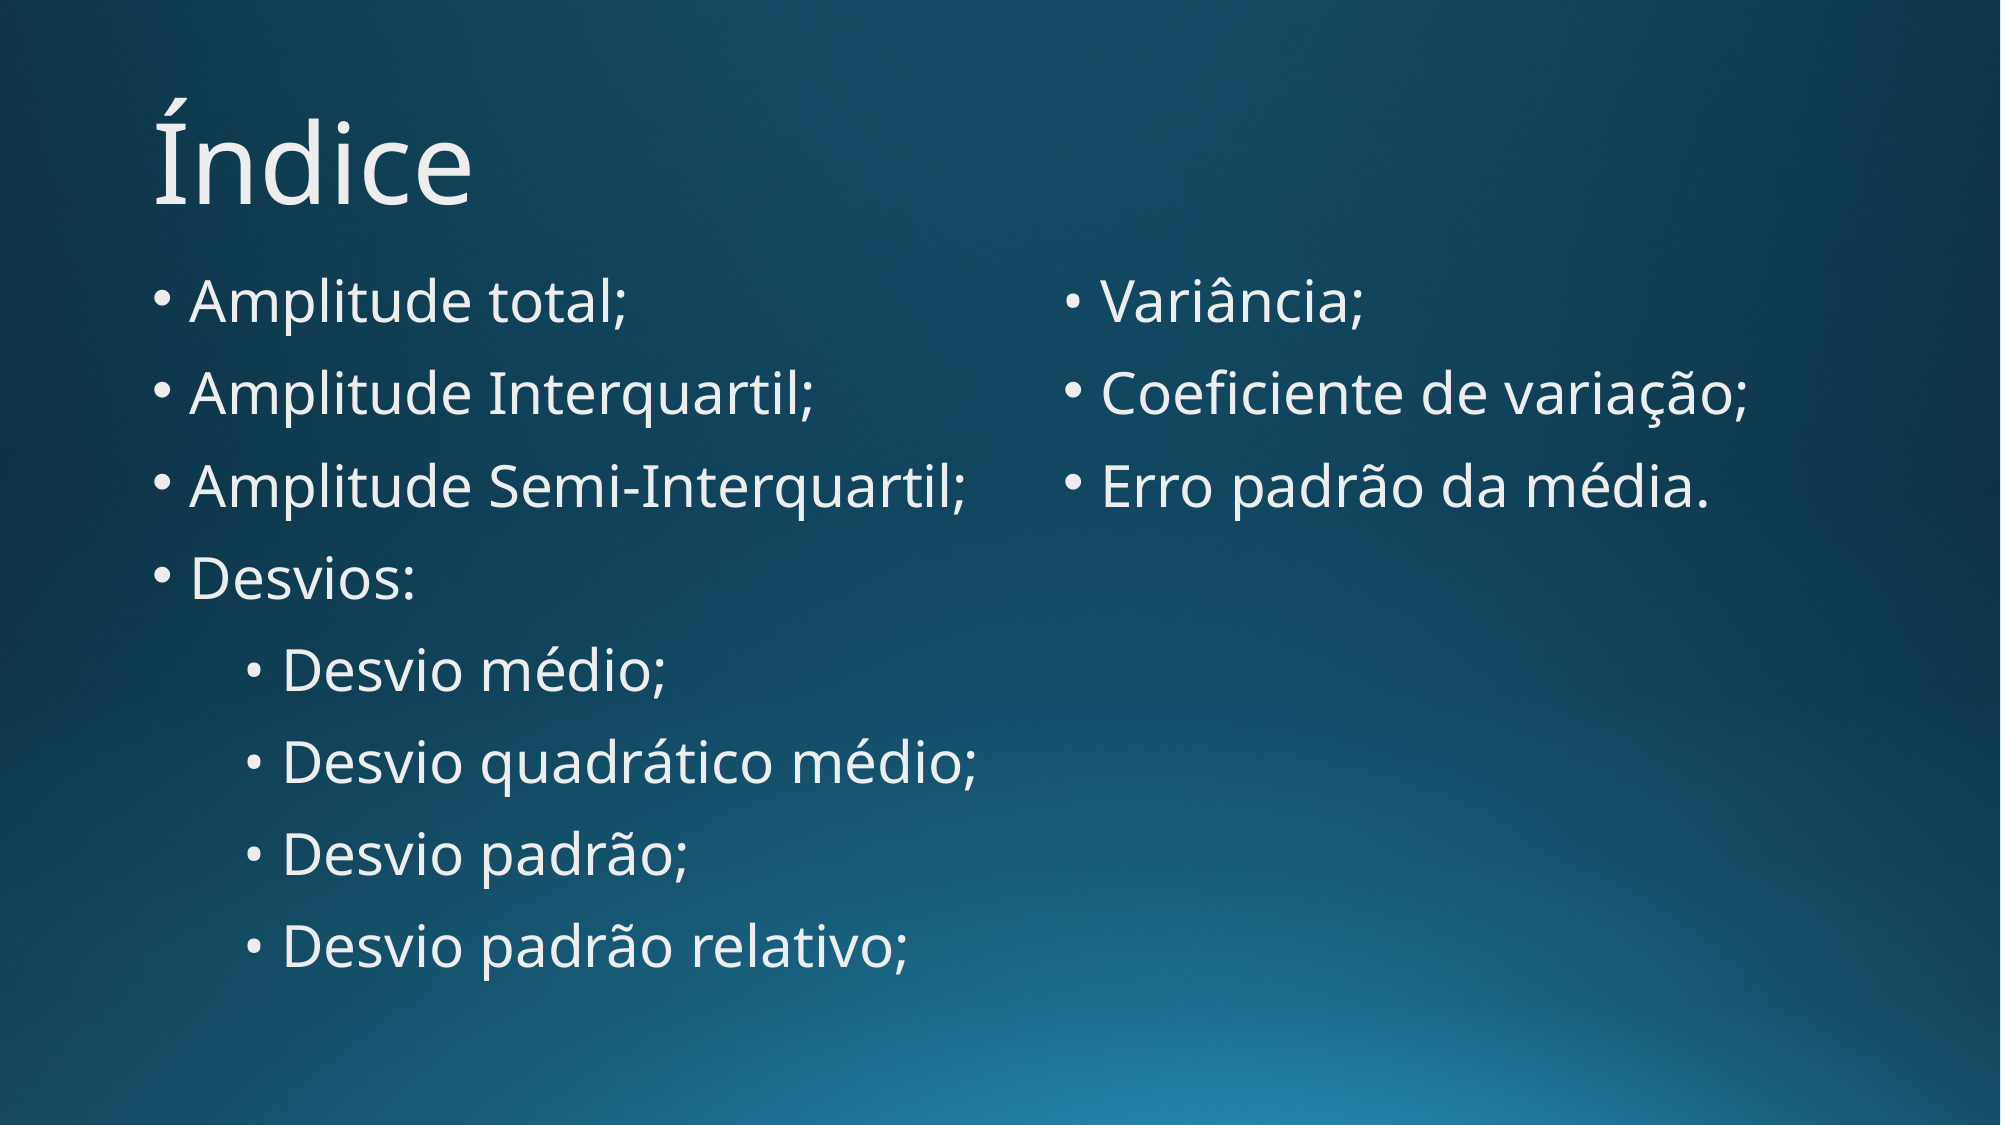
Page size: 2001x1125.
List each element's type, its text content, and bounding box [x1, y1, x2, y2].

table_header • Variância; Coeficiente de variação; Erro padrão da média. [1048, 258, 1816, 990]
text_box Índice [137, 59, 1863, 278]
table_header Amplitude total; Amplitude Interquartil; Amplitude Semi-Interquartil; Desvios: • Desvio médio; • Desvio quadrático médio; • Desvio padrão; • Desvio padrão relativo; [138, 258, 1048, 990]
picture [0, 0, 2001, 1125]
